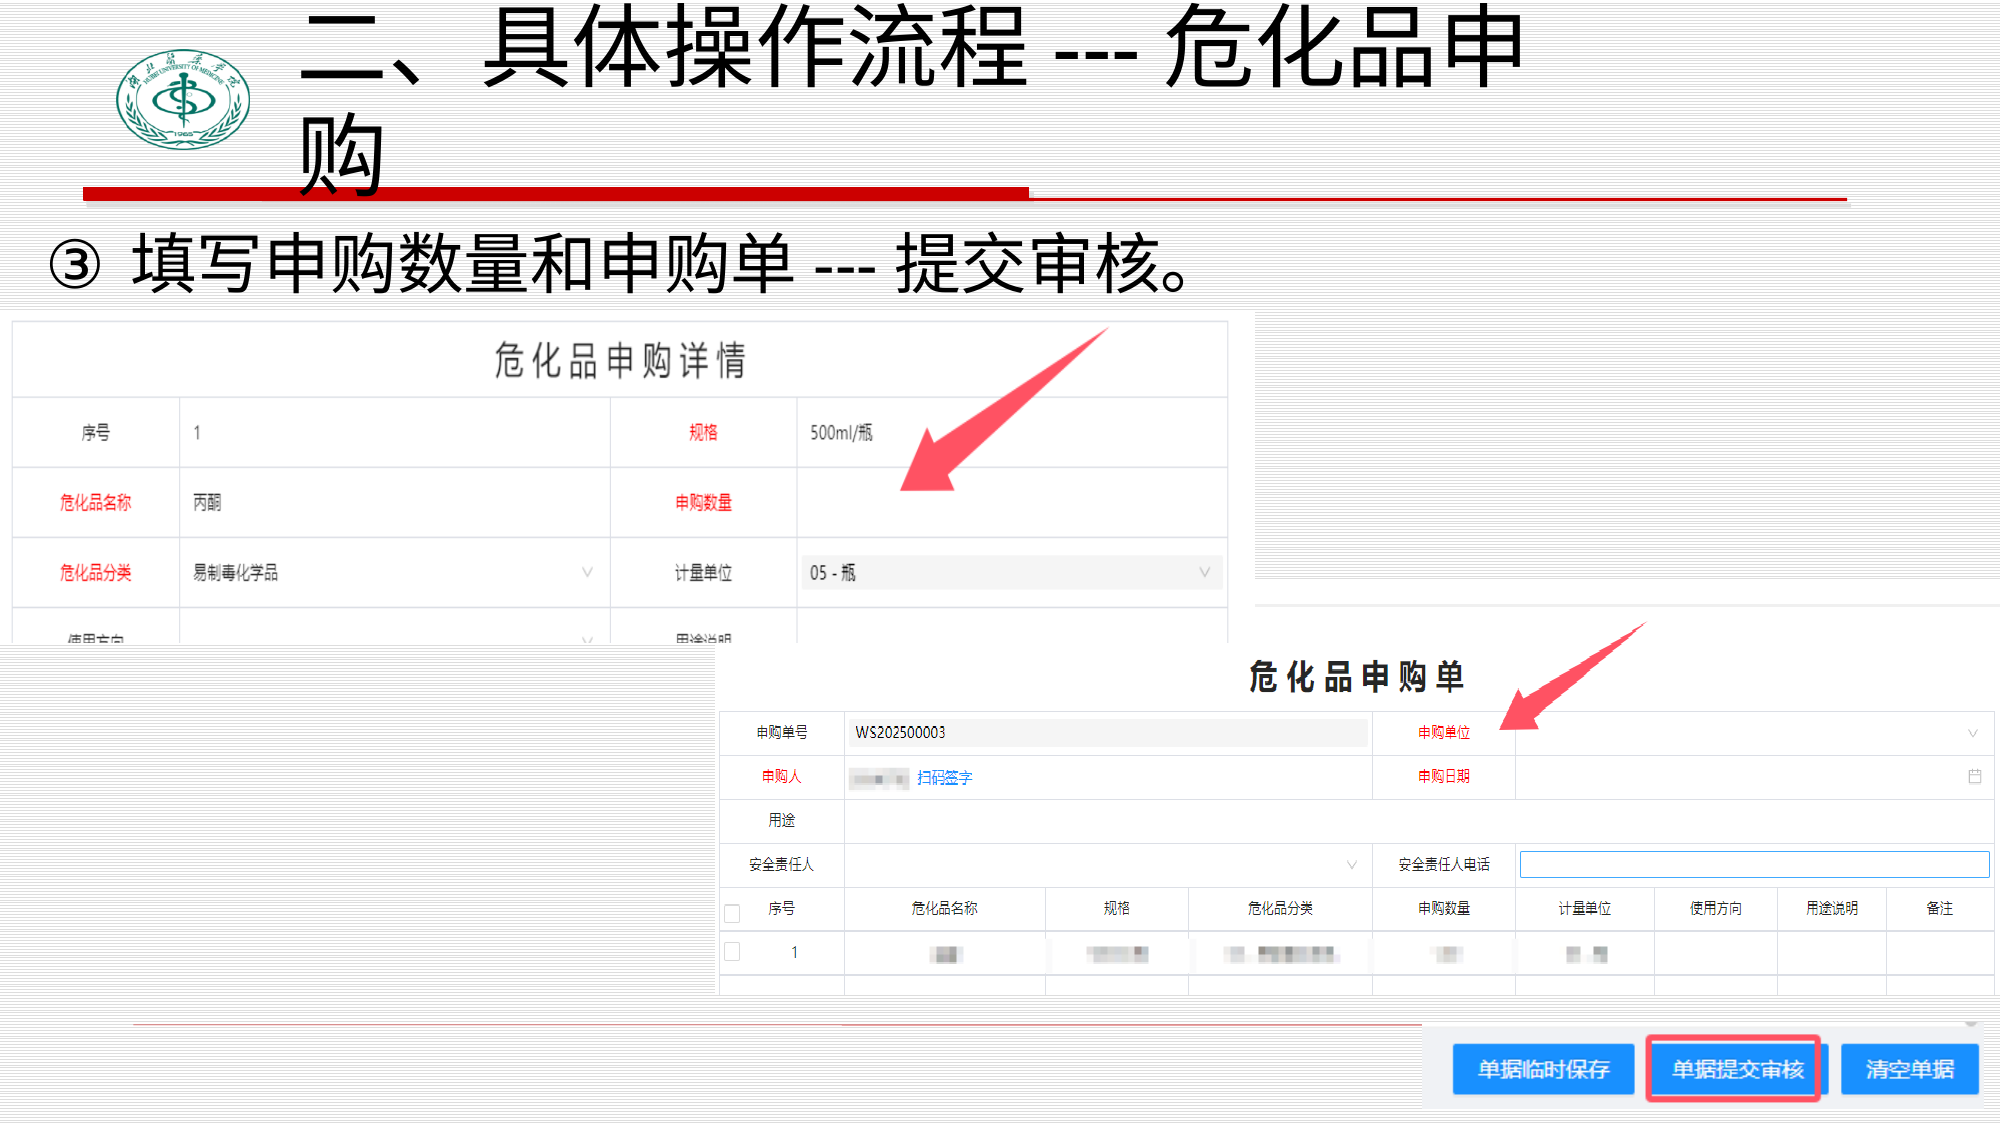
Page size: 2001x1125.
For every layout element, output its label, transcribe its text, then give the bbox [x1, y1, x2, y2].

picture [116, 49, 250, 150]
text_box 二、具体操作流程---危化品申购 [282, 30, 1633, 166]
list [0, 311, 1256, 644]
picture [715, 581, 2000, 995]
picture [1422, 1022, 1984, 1110]
title 填写申购数量和申购单---提交审核。 [30, 211, 1969, 312]
